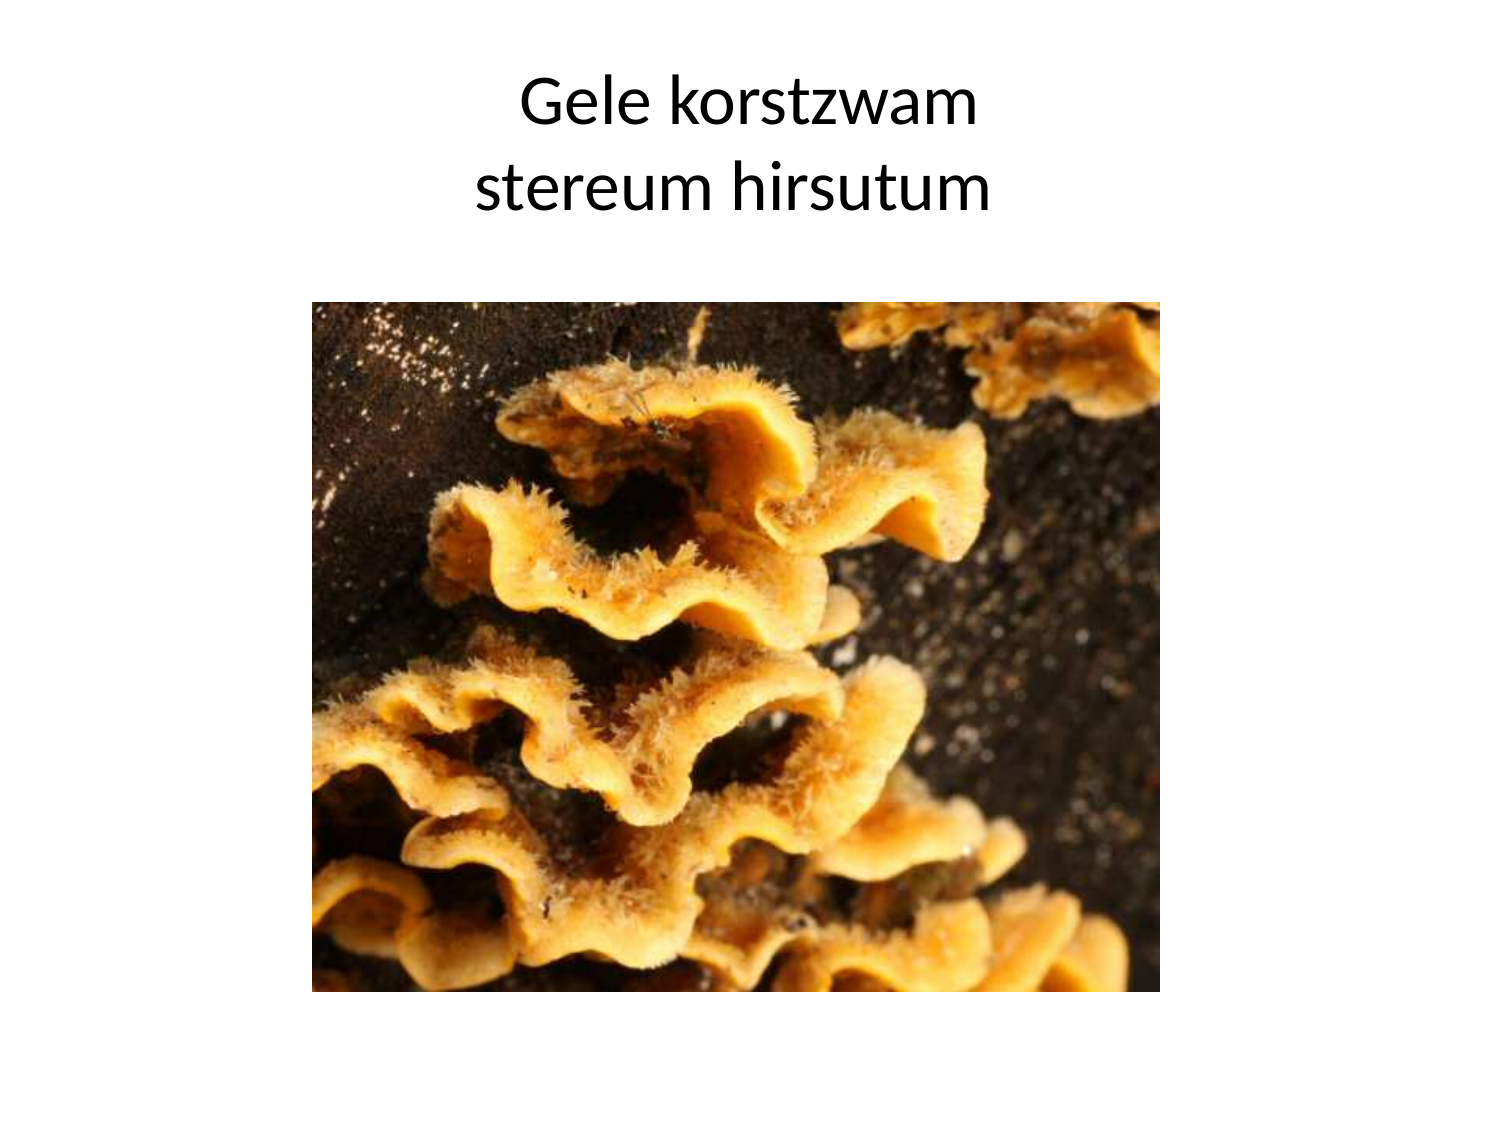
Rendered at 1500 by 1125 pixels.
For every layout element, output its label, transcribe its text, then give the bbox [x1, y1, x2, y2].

picture [312, 302, 1160, 992]
title Gele korstzwam stereum hirsutum [75, 45, 1425, 233]
